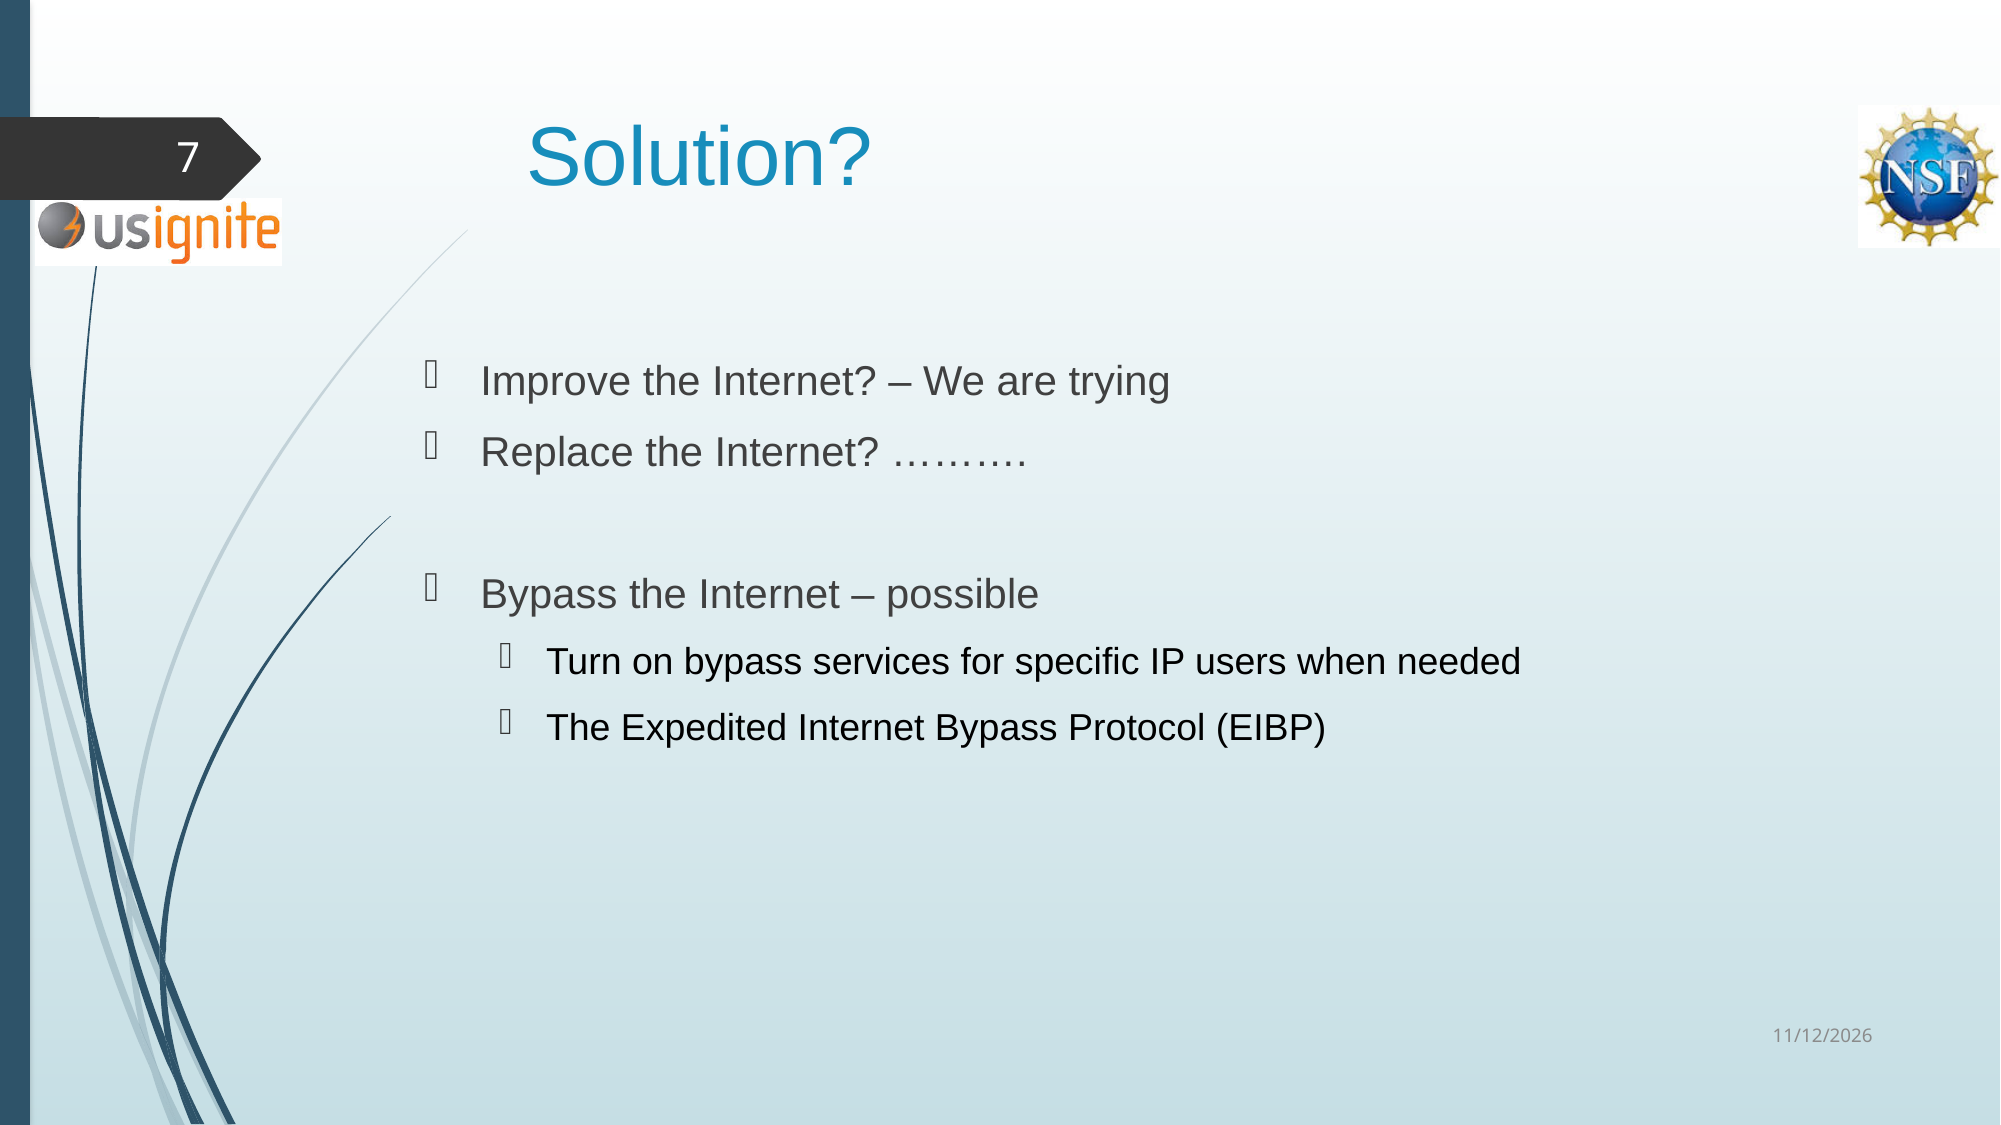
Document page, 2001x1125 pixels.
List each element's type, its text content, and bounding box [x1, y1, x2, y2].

list Improve the Internet? – We are trying Replace the Internet? ………. Bypass the Internet – possible Turn on bypass services for specific IP users when needed The Expedited Internet Bypass Protocol (EIBP) [409, 346, 1740, 814]
picture [1858, 105, 2000, 248]
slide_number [1699, 1005, 1888, 1067]
picture [35, 198, 282, 266]
slide_number 7 [87, 129, 216, 190]
title Solution? [511, 94, 1488, 224]
